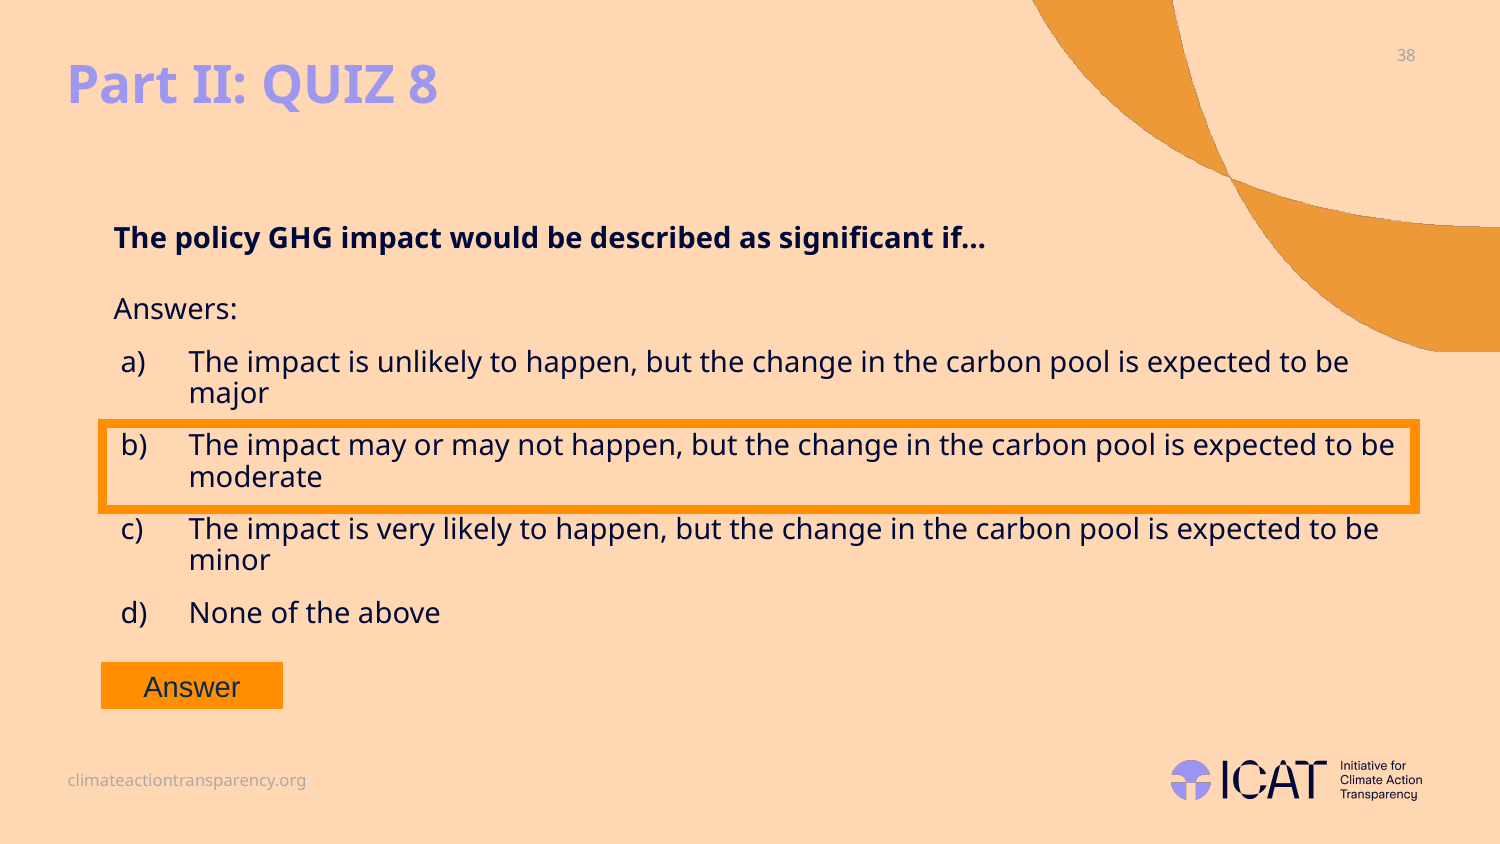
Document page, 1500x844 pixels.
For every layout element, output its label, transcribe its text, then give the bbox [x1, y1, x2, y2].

title Part II: QUIZ 8 [51, 35, 1449, 130]
text_box [102, 423, 1415, 510]
list Answers: The impact is unlikely to happen, but the change in the carbon pool is expected to be major The impact may or may not happen, but the change in the carbon pool is expected to be moderate The impact is very likely to happen, but the change in the carbon pool is expected to be minor None of the above [98, 313, 1412, 646]
picture [1171, 724, 1459, 835]
picture [976, 0, 1500, 352]
list The policy GHG impact would be described as significant if… [98, 154, 1416, 313]
text_box Answer [102, 662, 282, 708]
table_cell Very likely [1412, 420, 1419, 513]
